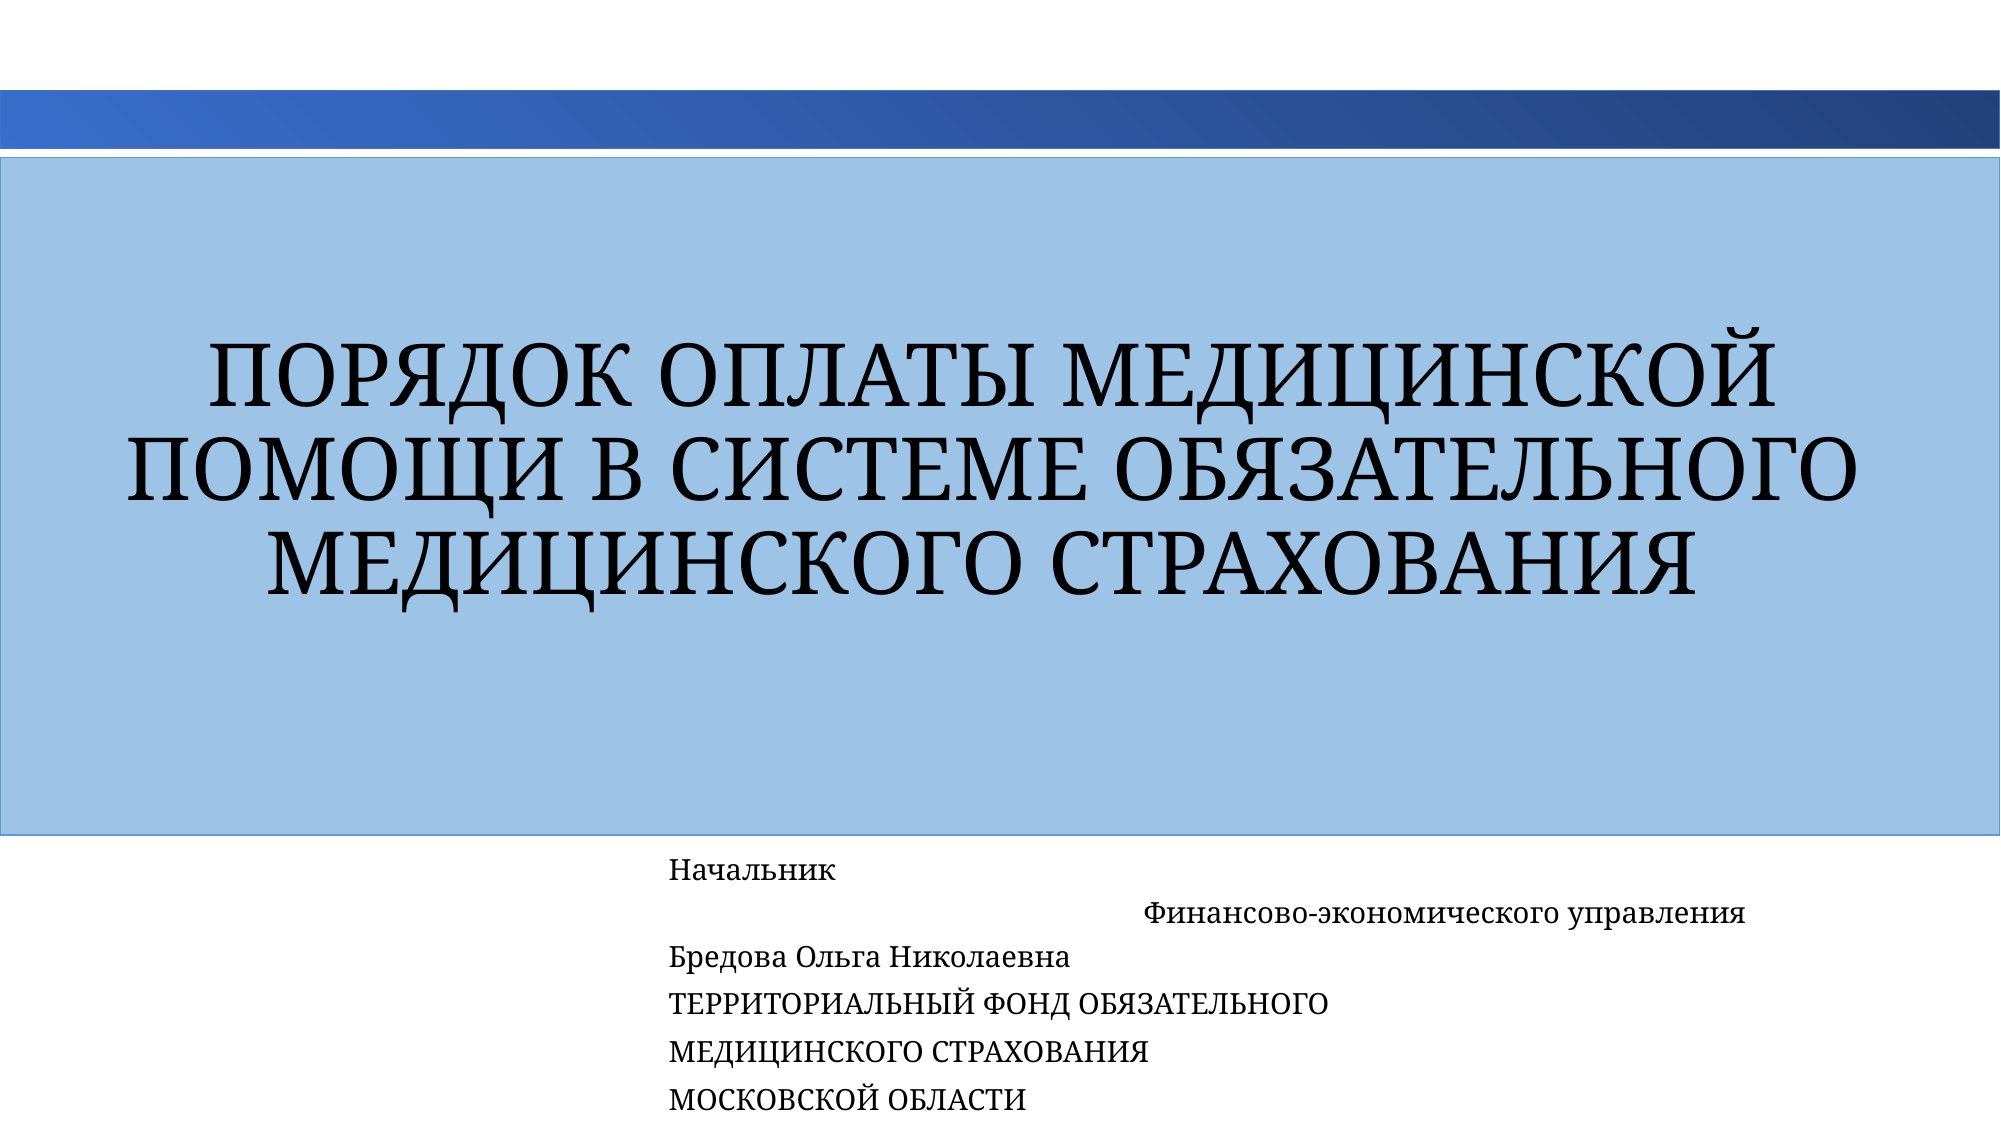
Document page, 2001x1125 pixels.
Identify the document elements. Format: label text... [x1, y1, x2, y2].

title ПОРЯДОК ОПЛАТЫ МЕДИЦИНСКОЙ ПОМОЩИ В СИСТЕМЕ ОБЯЗАТЕЛЬНОГО МЕДИЦИНСКОГО СТРАХОВАНИЯ [103, 229, 1884, 621]
text_box [0, 157, 2000, 836]
text_box [0, 90, 2000, 149]
subtitle Начальник Финансово-экономического управления Бредова Ольга Николаевна ТЕРРИТОРИАЛЬНЫЙ ФОНД ОБЯЗАТЕЛЬНОГО МЕДИЦИНСКОГО СТРАХОВАНИЯ МОСКОВСКОЙ ОБЛАСТИ [536, 835, 2000, 1125]
